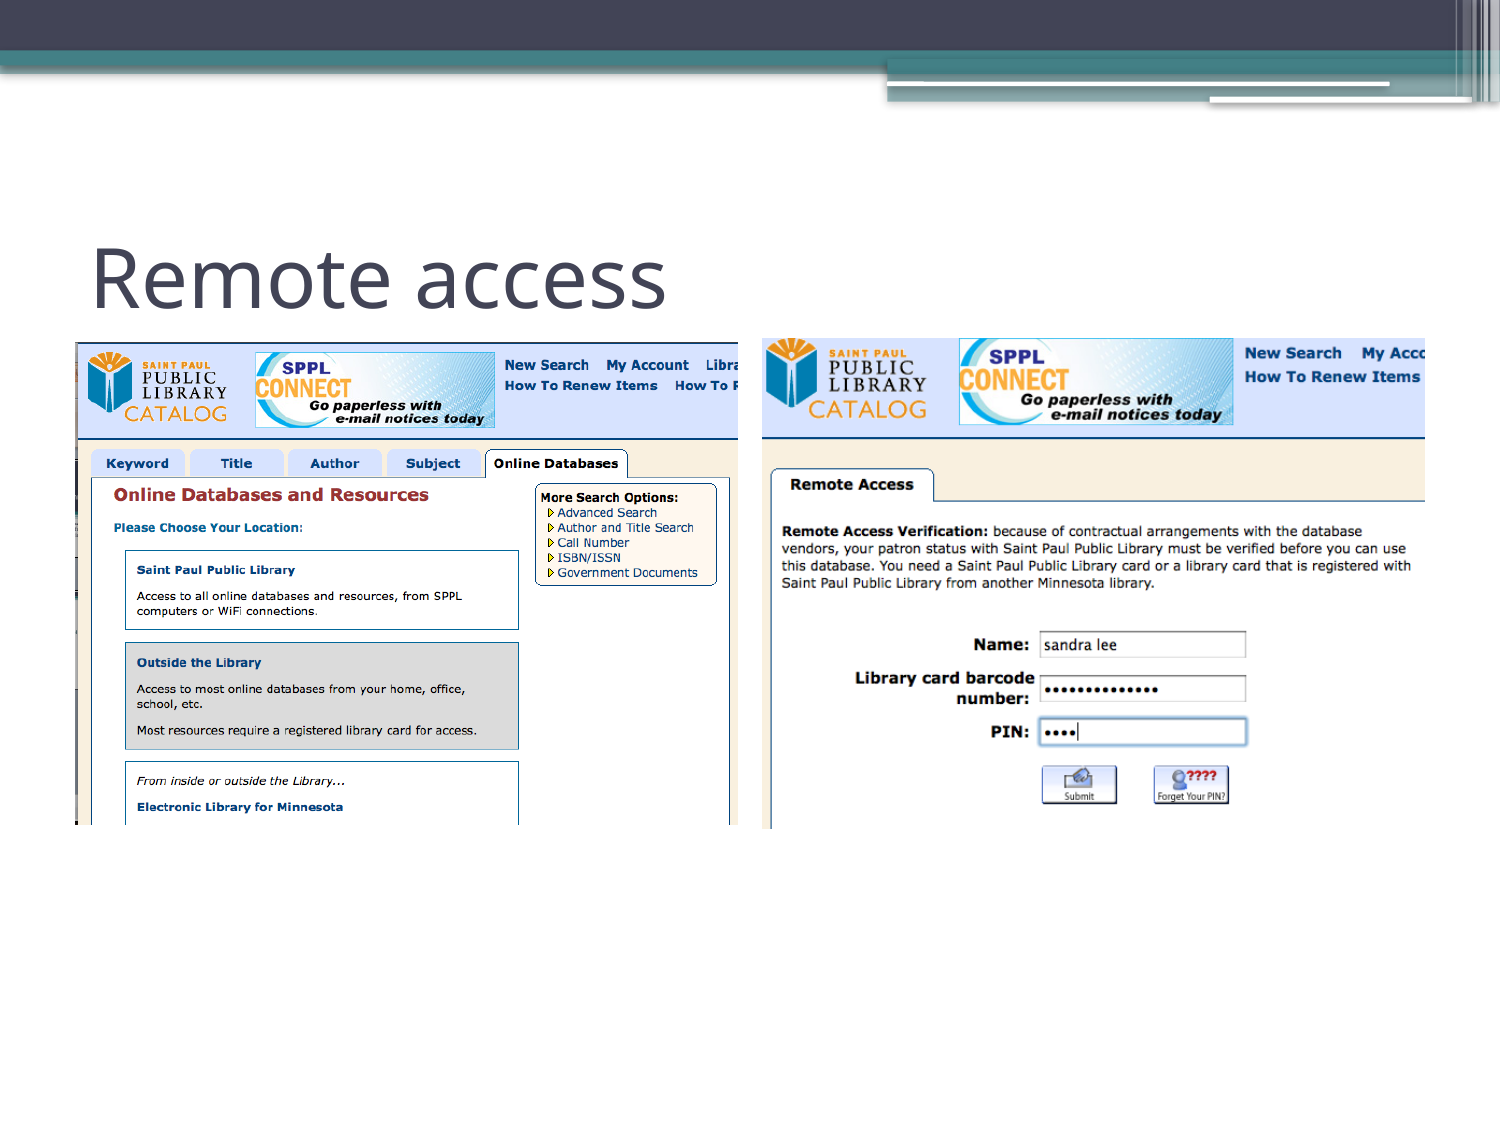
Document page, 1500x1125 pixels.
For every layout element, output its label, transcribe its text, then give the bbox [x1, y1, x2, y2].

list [762, 212, 1426, 956]
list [74, 212, 738, 956]
title Remote access [75, 187, 1425, 363]
